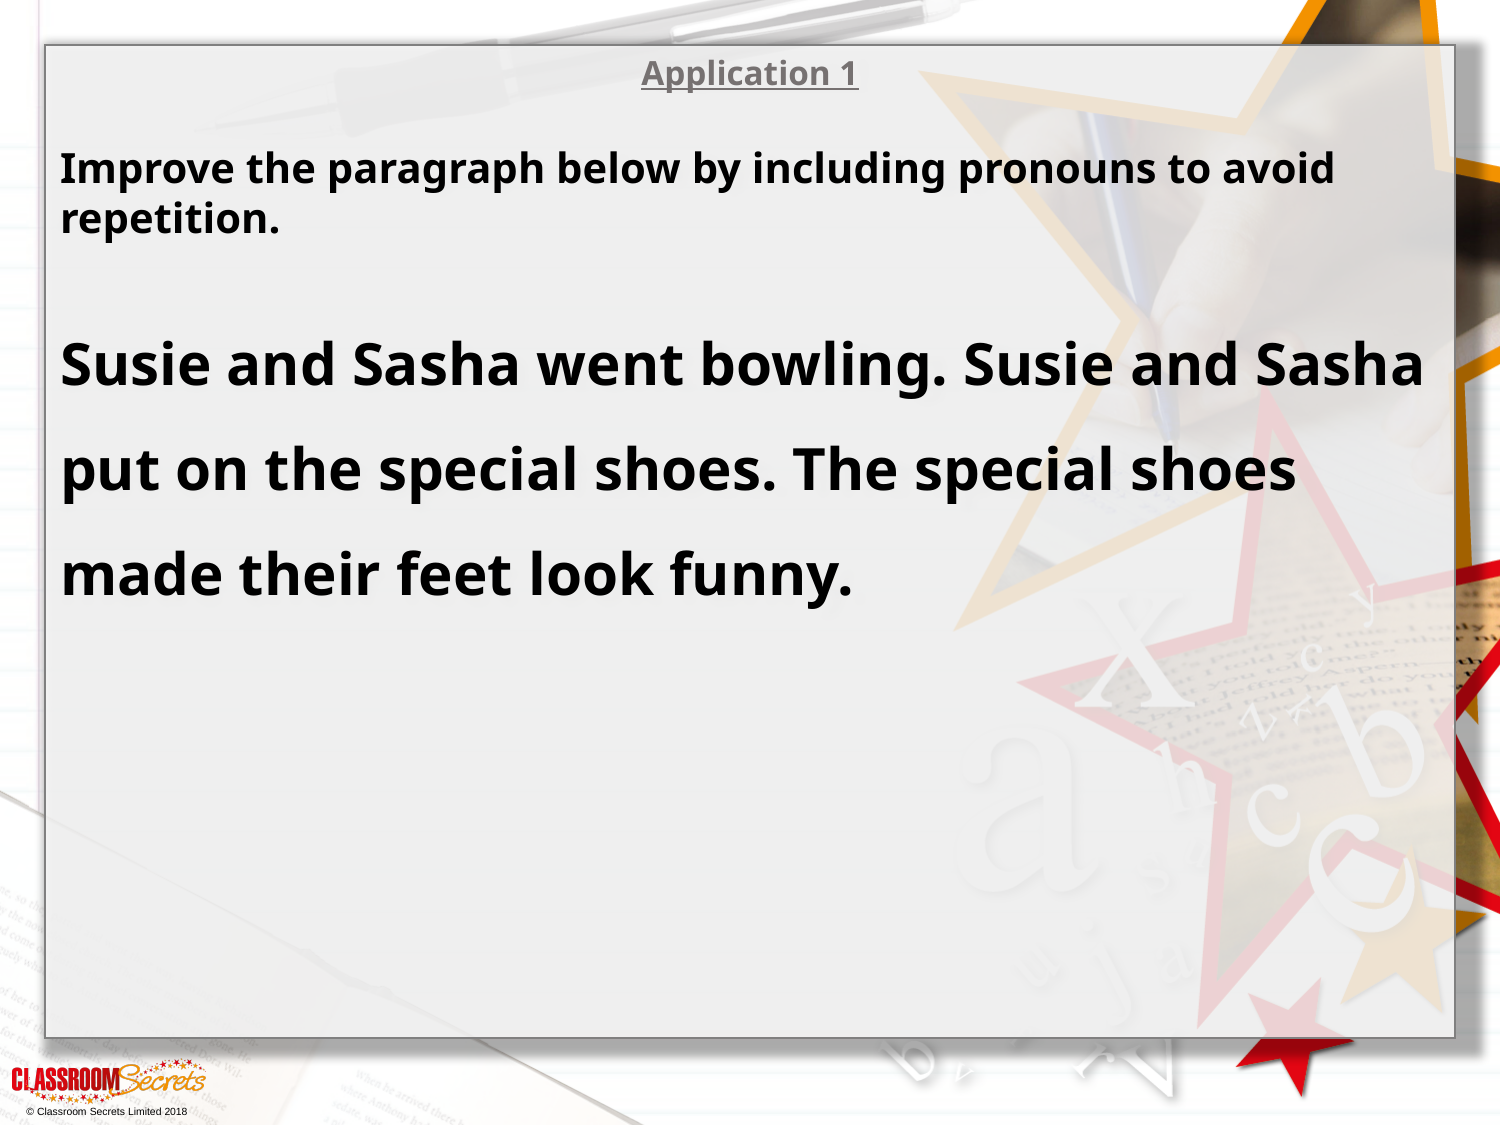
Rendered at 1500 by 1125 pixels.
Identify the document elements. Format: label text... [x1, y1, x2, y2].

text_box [11, 1058, 207, 1125]
text_box Application 1 Improve the paragraph below by including pronouns to avoid repetition. Susie and Sasha went bowling. Susie and Sasha put on the special shoes. The special shoes made their feet look funny. [44, 44, 1456, 1039]
picture [0, 0, 1500, 1125]
